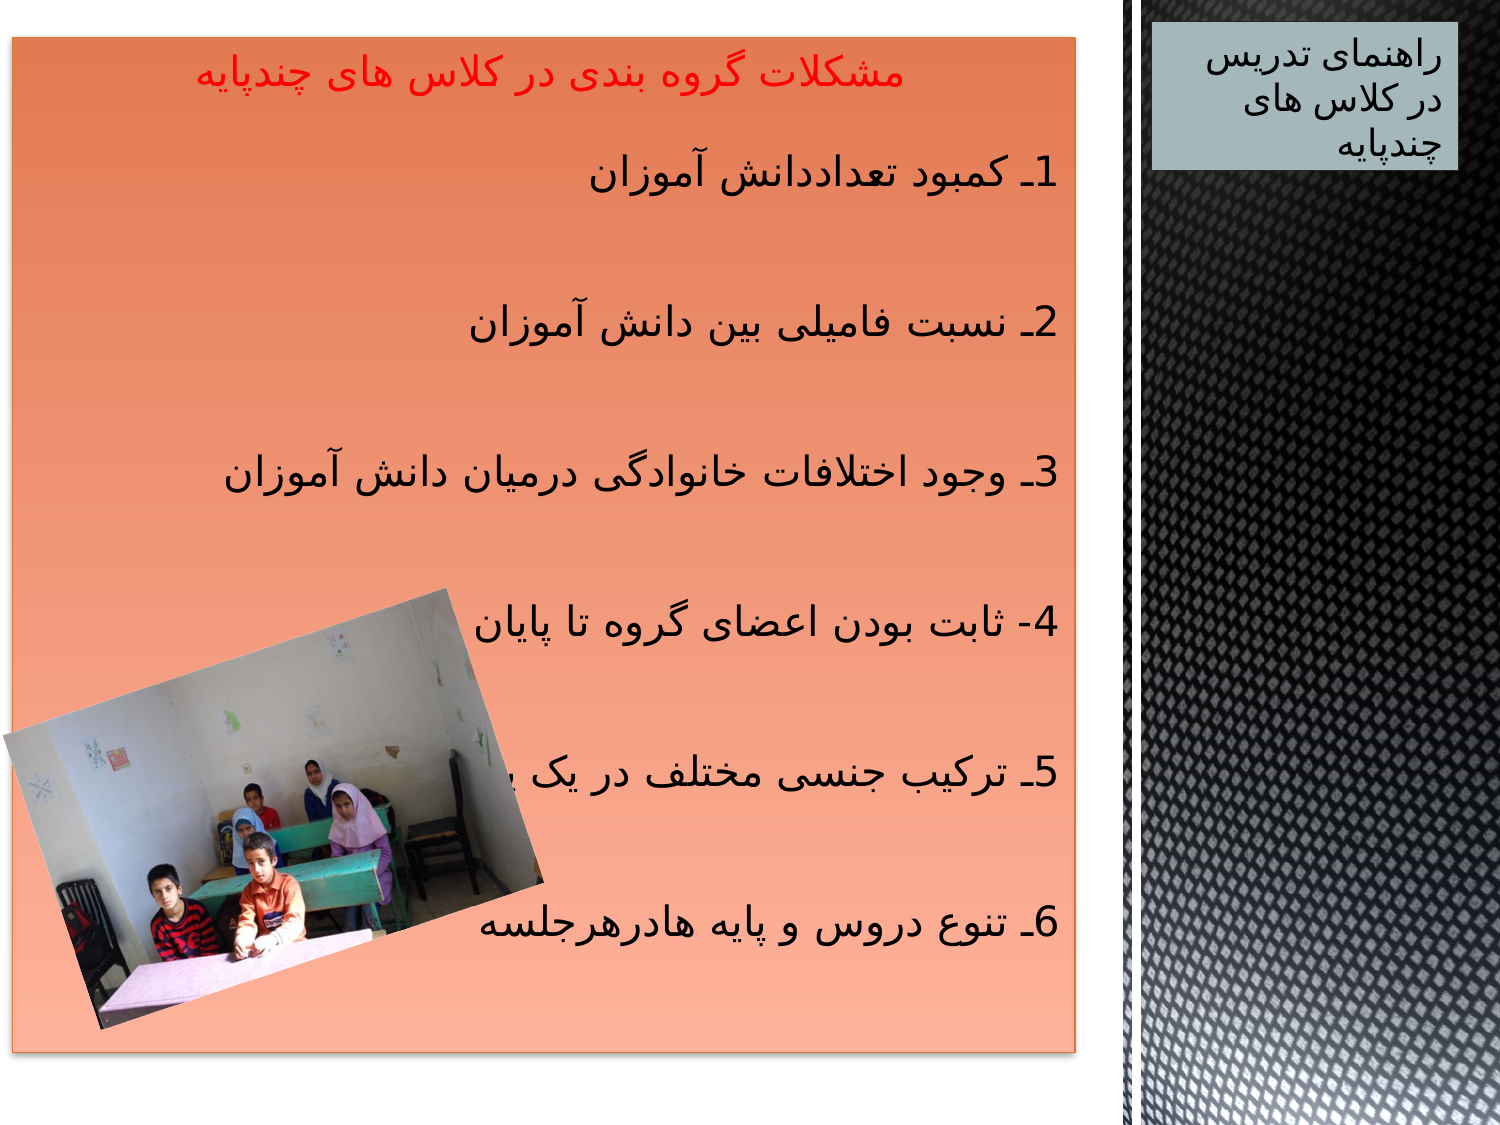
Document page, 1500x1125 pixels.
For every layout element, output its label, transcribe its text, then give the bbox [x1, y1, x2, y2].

text_box راهنمای تدریس در کلاس های چندپایه [1151, 21, 1459, 171]
picture [3, 588, 543, 1029]
text_box مشکلات گروه بندی در کلاس های چندپایه 1ـ کمبود تعداددانش آموزان 2ـ نسبت فامیلی بین دانش آموزان 3ـ وجود اختلافات خانوادگی درمیان دانش آموزان 4- ثابت بودن اعضای گروه تا پایان سال 5ـ ترکیب جنسی مختلف در یک پایه 6ـ تنوع دروس و پایه هادرهرجلسه [12, 37, 1076, 1053]
picture [1123, 0, 1500, 1125]
